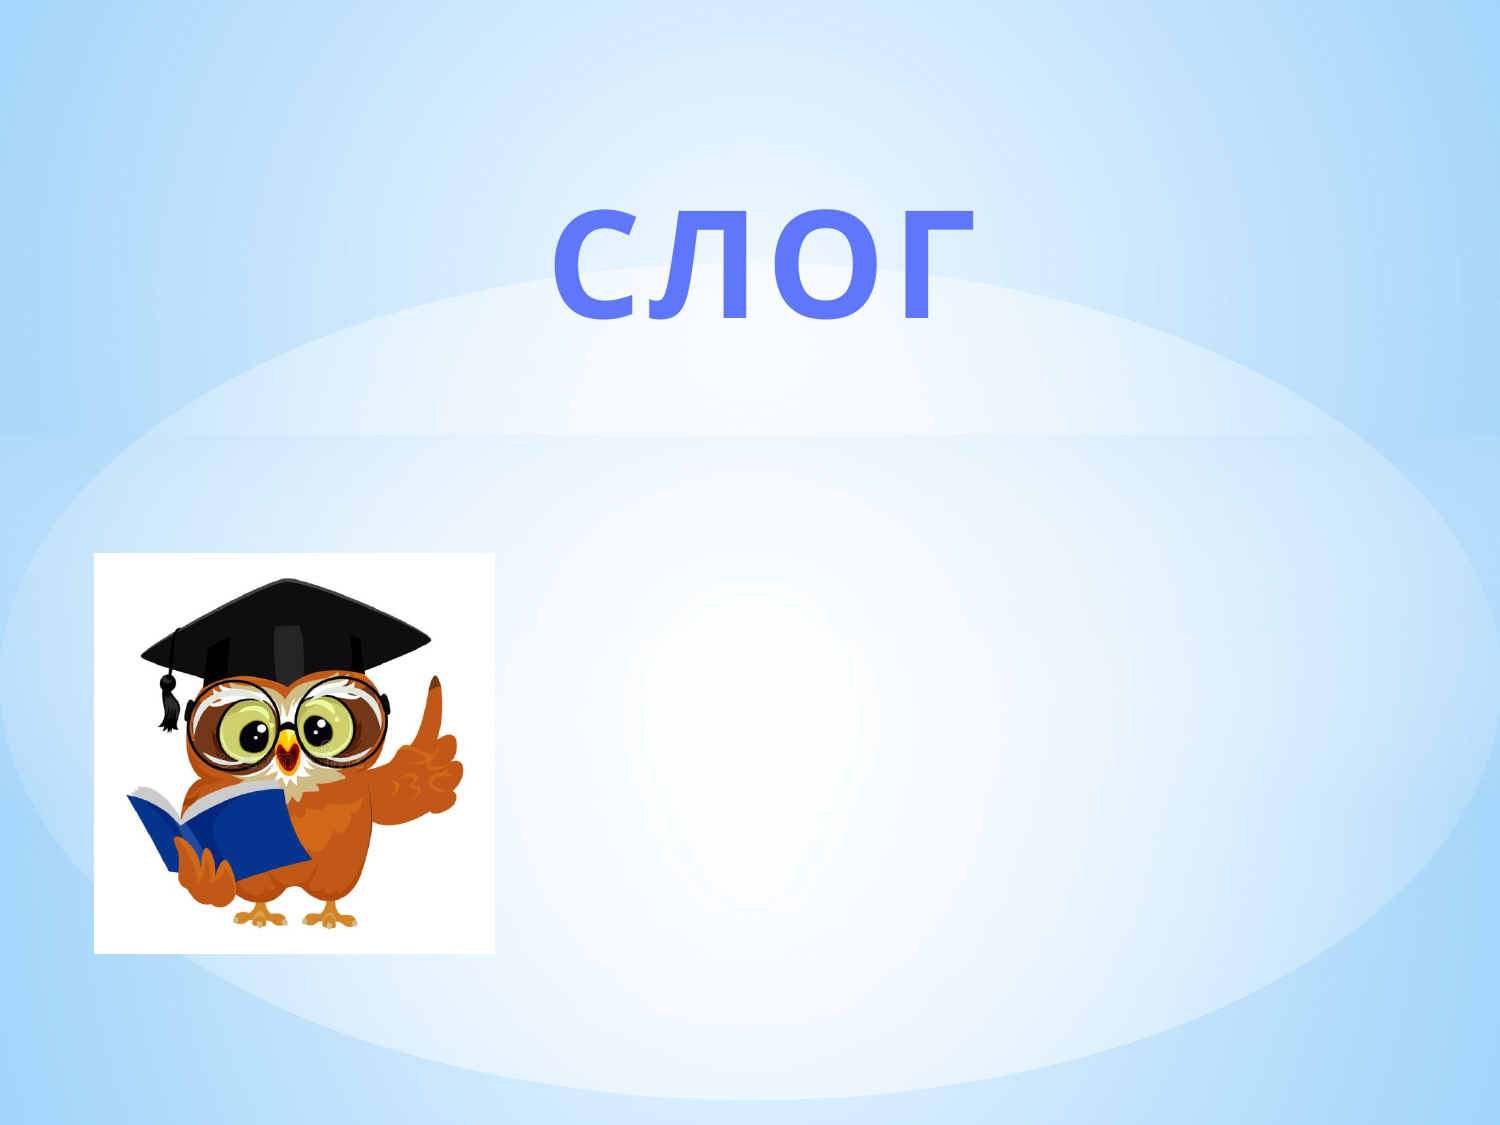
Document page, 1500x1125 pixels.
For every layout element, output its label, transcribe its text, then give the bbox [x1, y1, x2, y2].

picture [94, 552, 495, 954]
text_box СЛОГ [431, 160, 1093, 356]
